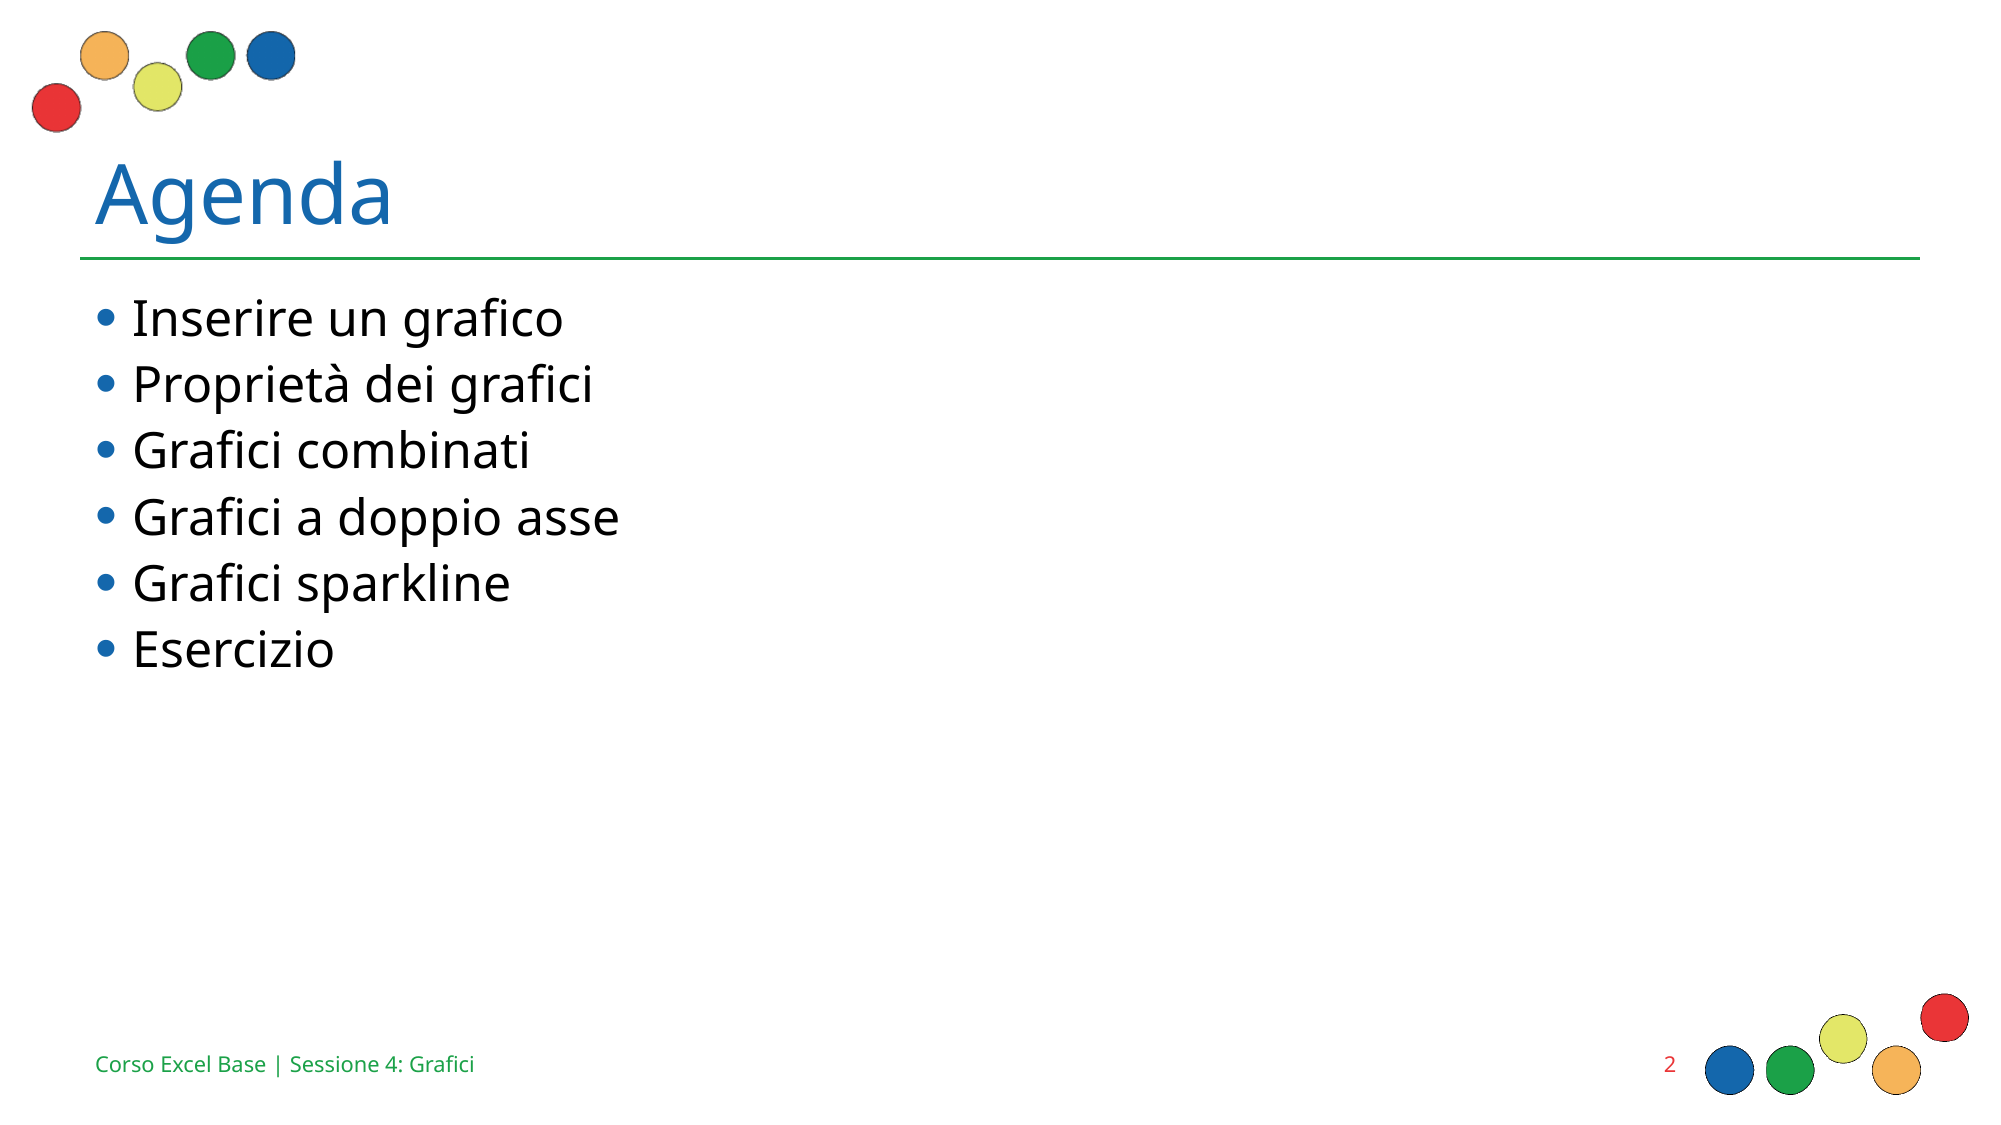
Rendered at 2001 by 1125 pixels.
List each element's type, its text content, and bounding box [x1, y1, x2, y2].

footer Corso Excel Base | Sessione 4: Grafici [80, 1035, 1571, 1096]
slide_number 2 [1583, 1035, 1692, 1096]
title Agenda [80, 123, 1920, 259]
list Inserire un grafico Proprietà dei grafici Grafici combinati Grafici a doppio asse Grafici sparkline Esercizio [80, 278, 1920, 1011]
picture [29, 30, 295, 135]
picture [1704, 990, 1971, 1096]
